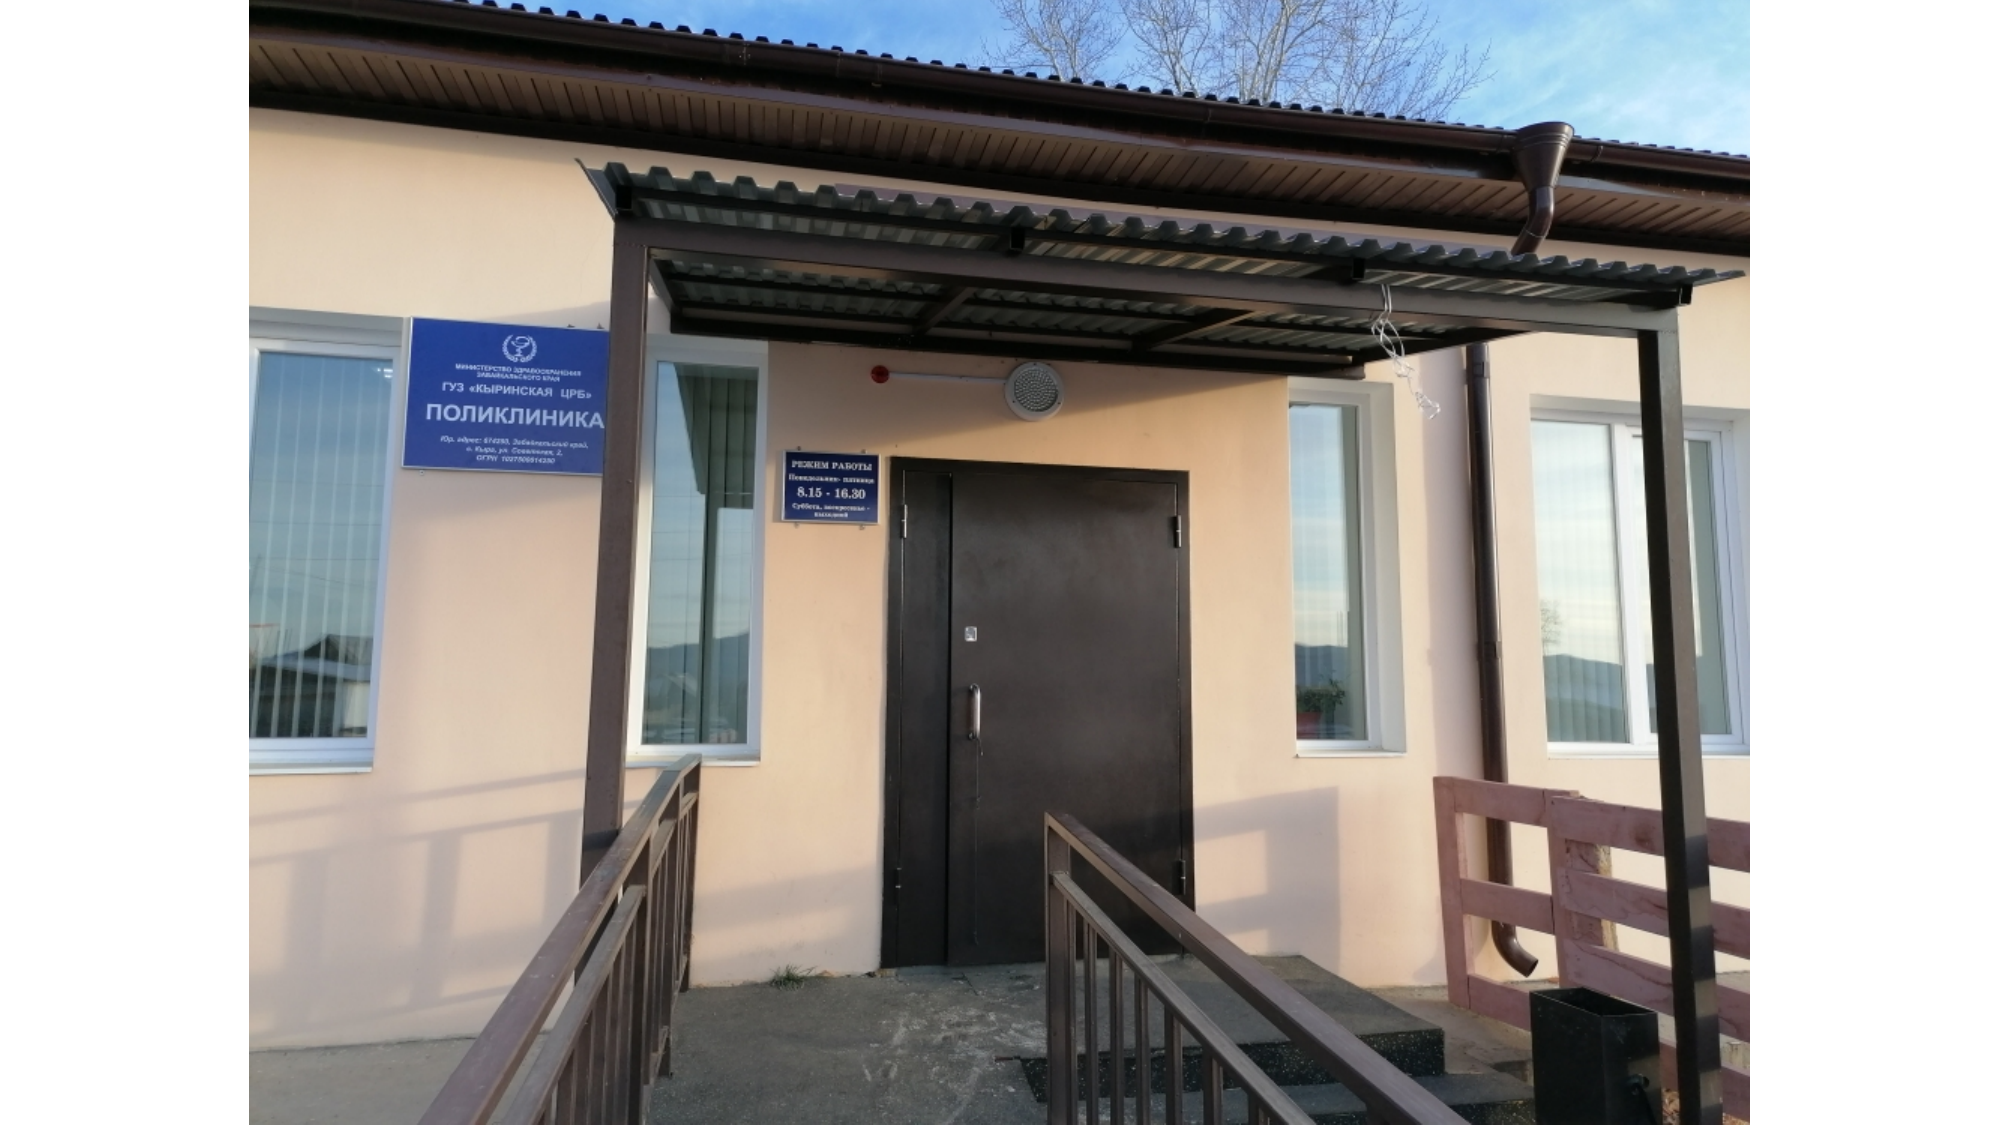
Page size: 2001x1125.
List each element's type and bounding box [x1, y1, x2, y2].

picture [249, 0, 1750, 1125]
